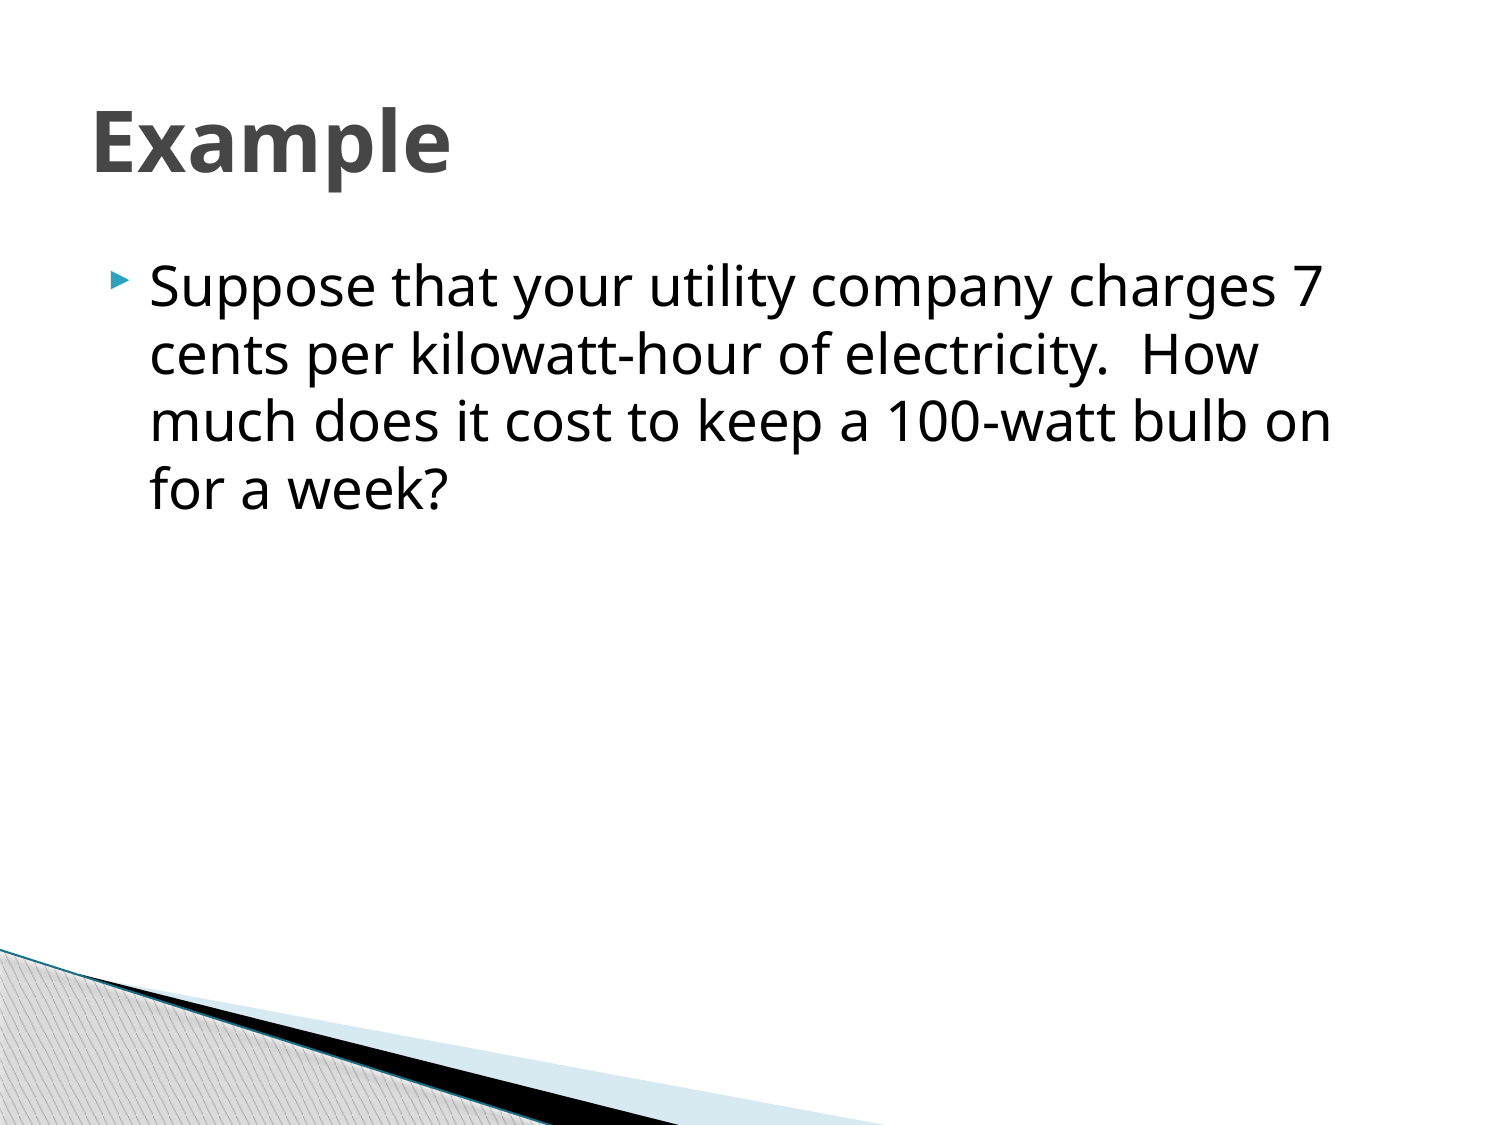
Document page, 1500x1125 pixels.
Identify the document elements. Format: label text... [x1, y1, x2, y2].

list Suppose that your utility company charges 7 cents per kilowatt-hour of electricity. How much does it cost to keep a 100-watt bulb on for a week? [75, 243, 1425, 986]
title Example [75, 45, 1425, 233]
